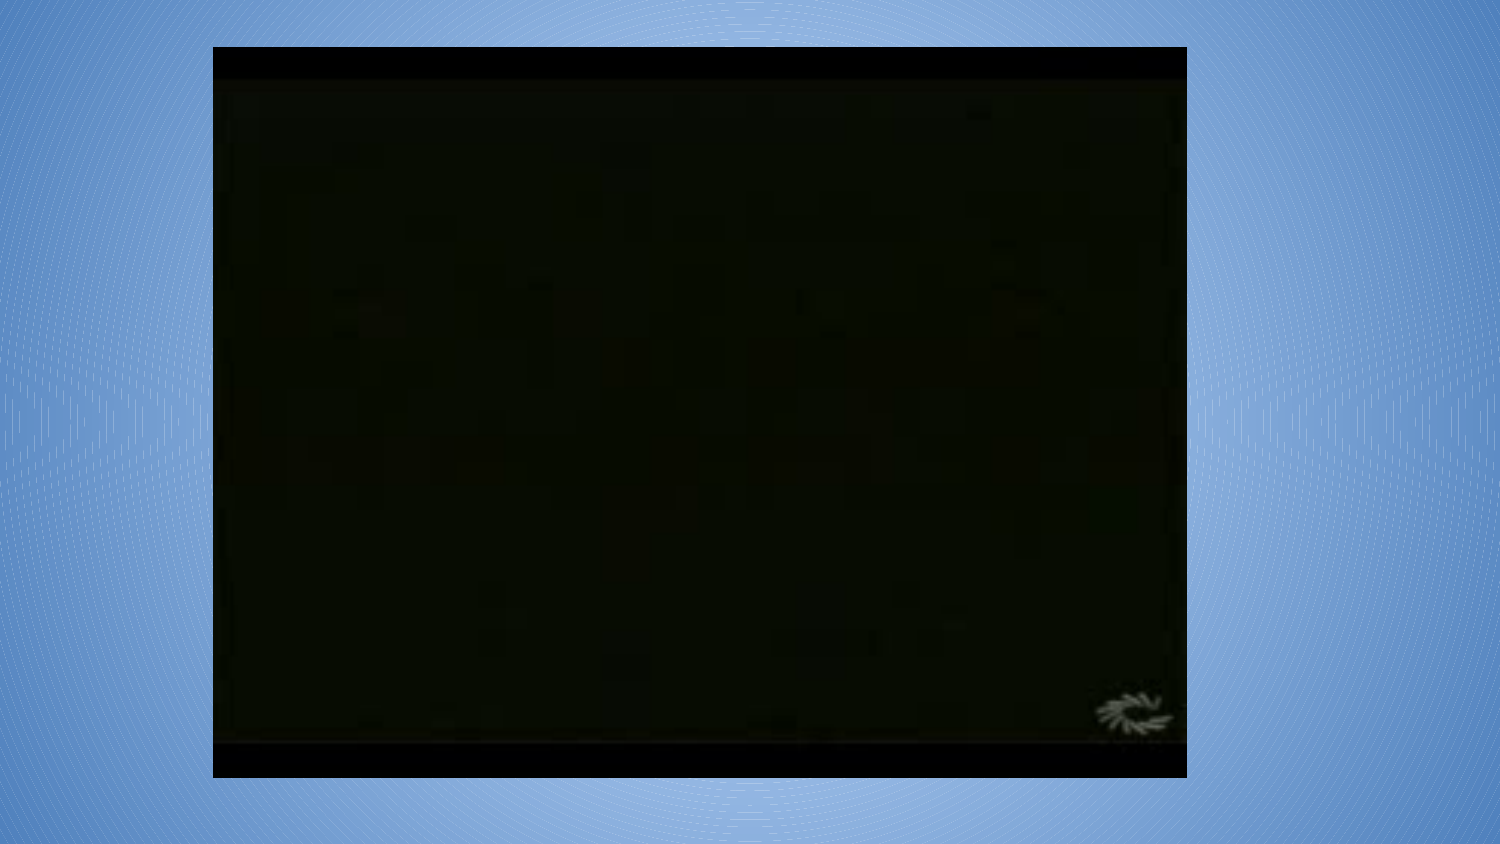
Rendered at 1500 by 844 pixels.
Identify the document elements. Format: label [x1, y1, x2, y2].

text_box [212, 46, 1188, 779]
